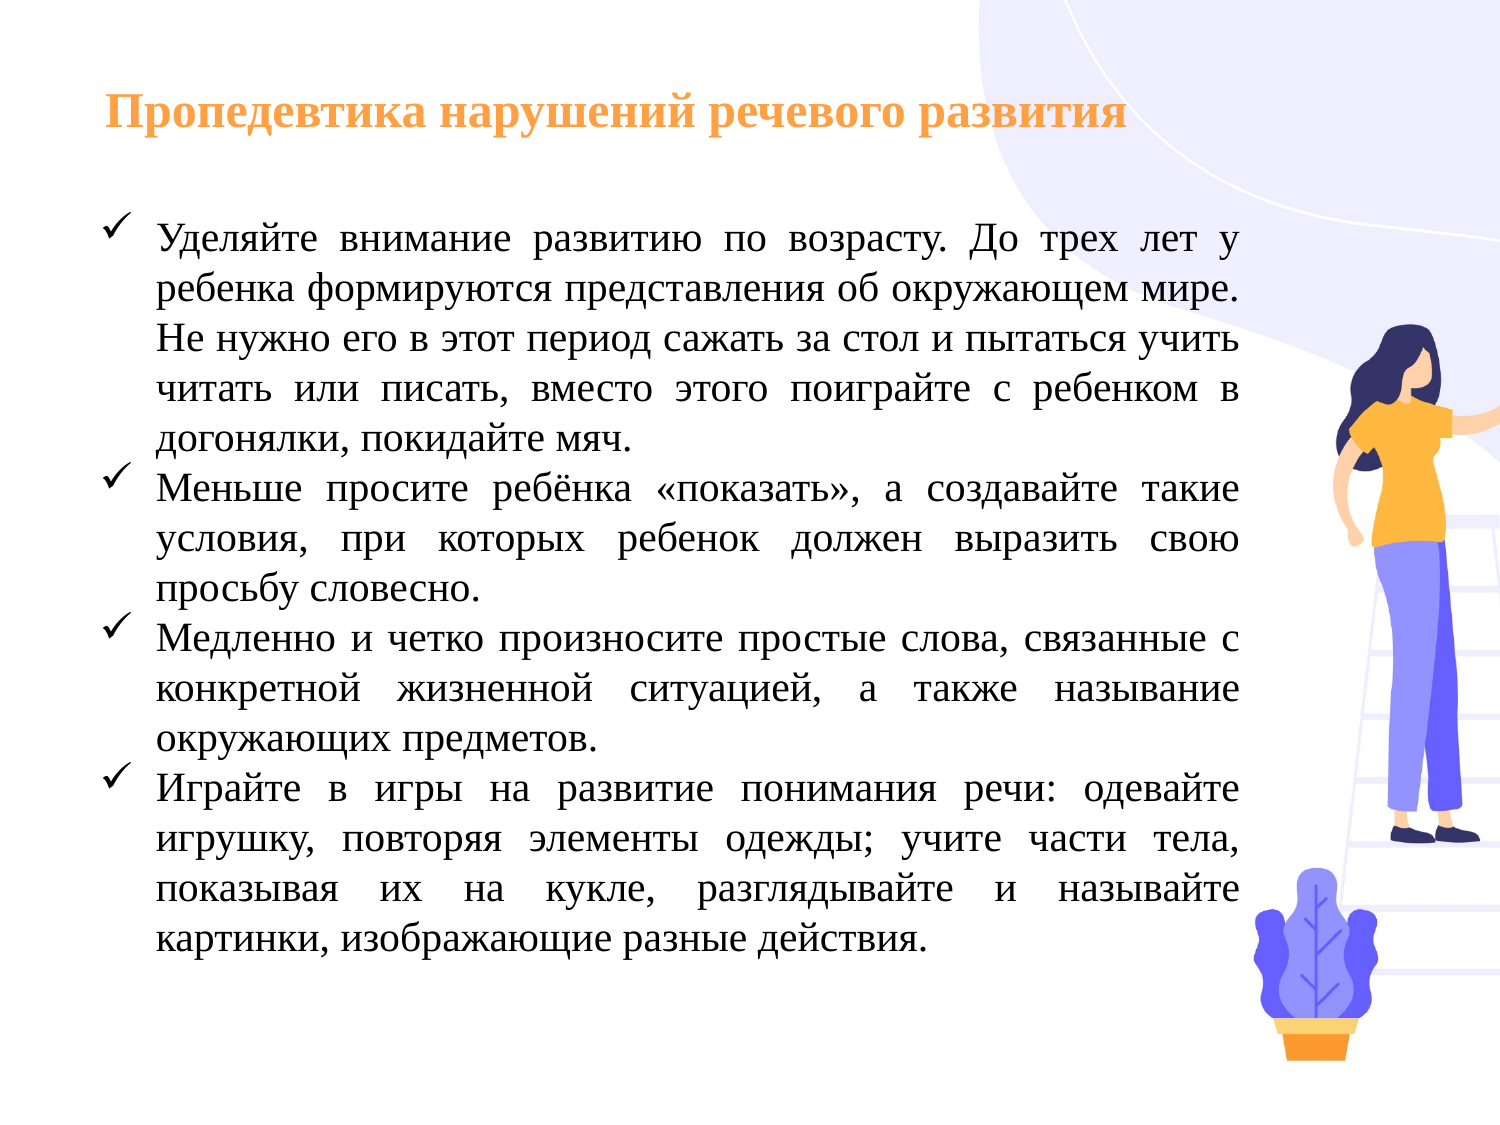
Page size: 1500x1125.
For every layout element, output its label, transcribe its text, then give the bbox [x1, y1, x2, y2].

text_box Уделяйте внимание развитию по возрасту. До трех лет у ребенка формируются представления об окружающем мире. Не нужно его в этот период сажать за стол и пытаться учить читать или писать, вместо этого поиграйте с ребенком в догонялки, покидайте мяч. Меньше просите ребёнка «показать», а создавайте такие условия, при которых ребенок должен выразить свою просьбу словесно. Медленно и четко произносите простые слова, связанные с конкретной жизненной ситуацией, а также называние окружающих предметов. Играйте в игры на развитие понимания речи: одевайте игрушку, повторяя элементы одежды; учите части тела, показывая их на кукле, разглядывайте и называйте картинки, изображающие разные действия. [84, 202, 1256, 968]
picture [0, 0, 1500, 1125]
text_box Пропедевтика нарушений речевого развития [90, 70, 1143, 145]
